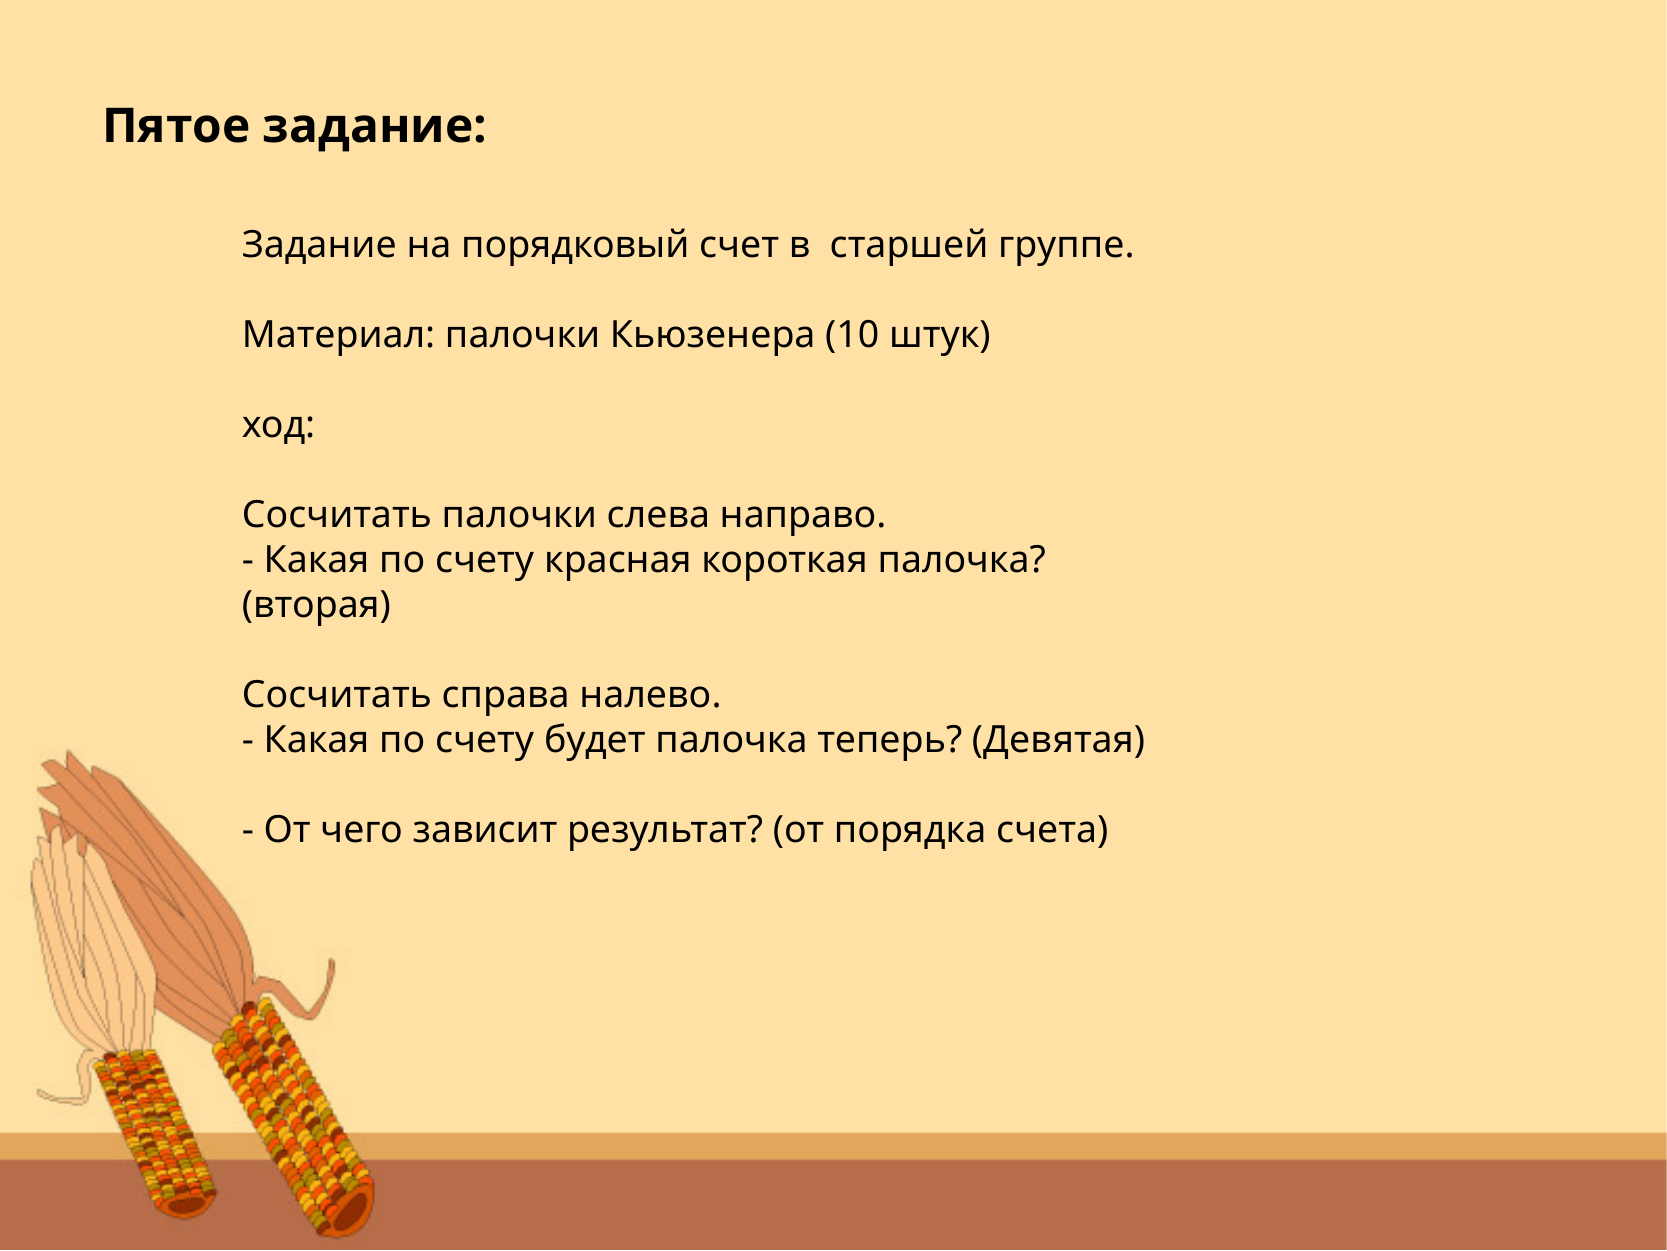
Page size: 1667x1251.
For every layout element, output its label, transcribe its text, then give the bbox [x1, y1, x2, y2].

picture [0, 0, 1667, 1250]
text_box Задание на порядковый счет в старшей группе. Материал: палочки Кьюзенера (10 штук) ход: Сосчитать палочки слева направо. - Какая по счету красная короткая палочка? (вторая) Сосчитать справа налево. - Какая по счету будет палочка теперь? (Девятая) - От чего зависит результат? (от порядка счета) [227, 212, 1202, 858]
text_box Пятое задание: [87, 87, 534, 160]
